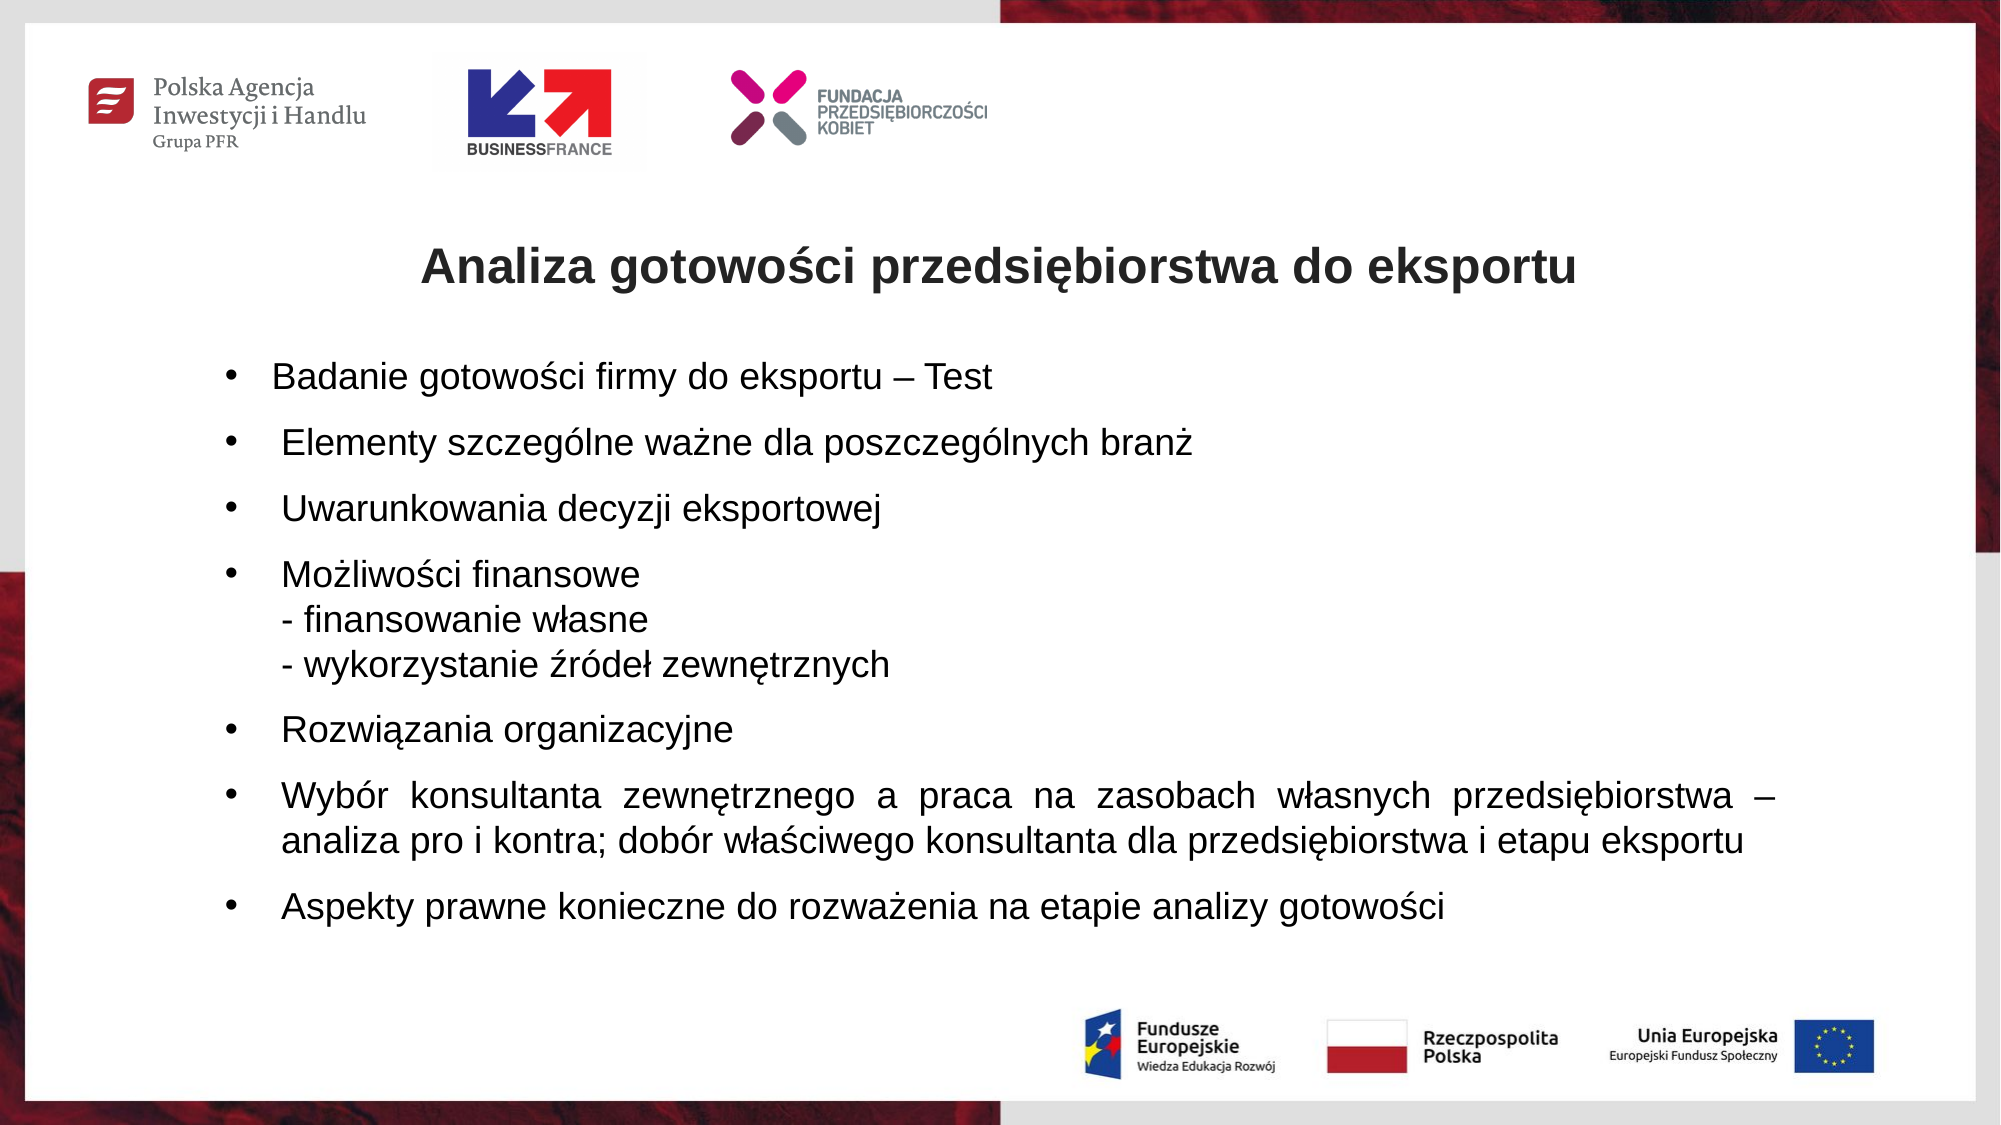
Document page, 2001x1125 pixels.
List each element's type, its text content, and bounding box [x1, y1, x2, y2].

title Analiza gotowości przedsiębiorstwa do eksportu [303, 172, 1697, 302]
list Badanie gotowości firmy do eksportu – Test Elementy szczególne ważne dla poszczególnych branż Uwarunkowania decyzji eksportowej Możliwości finansowe - finansowanie własne - wykorzystanie źródeł zewnętrznych Rozwiązania organizacyjne Wybór konsultanta zewnętrznego a praca na zasobach własnych przedsiębiorstwa – analiza pro i kontra; dobór właściwego konsultanta dla przedsiębiorstwa i etapu eksportu Aspekty prawne konieczne do rozważenia na etapie analizy gotowości [209, 344, 1791, 1059]
picture [0, 0, 2001, 1125]
